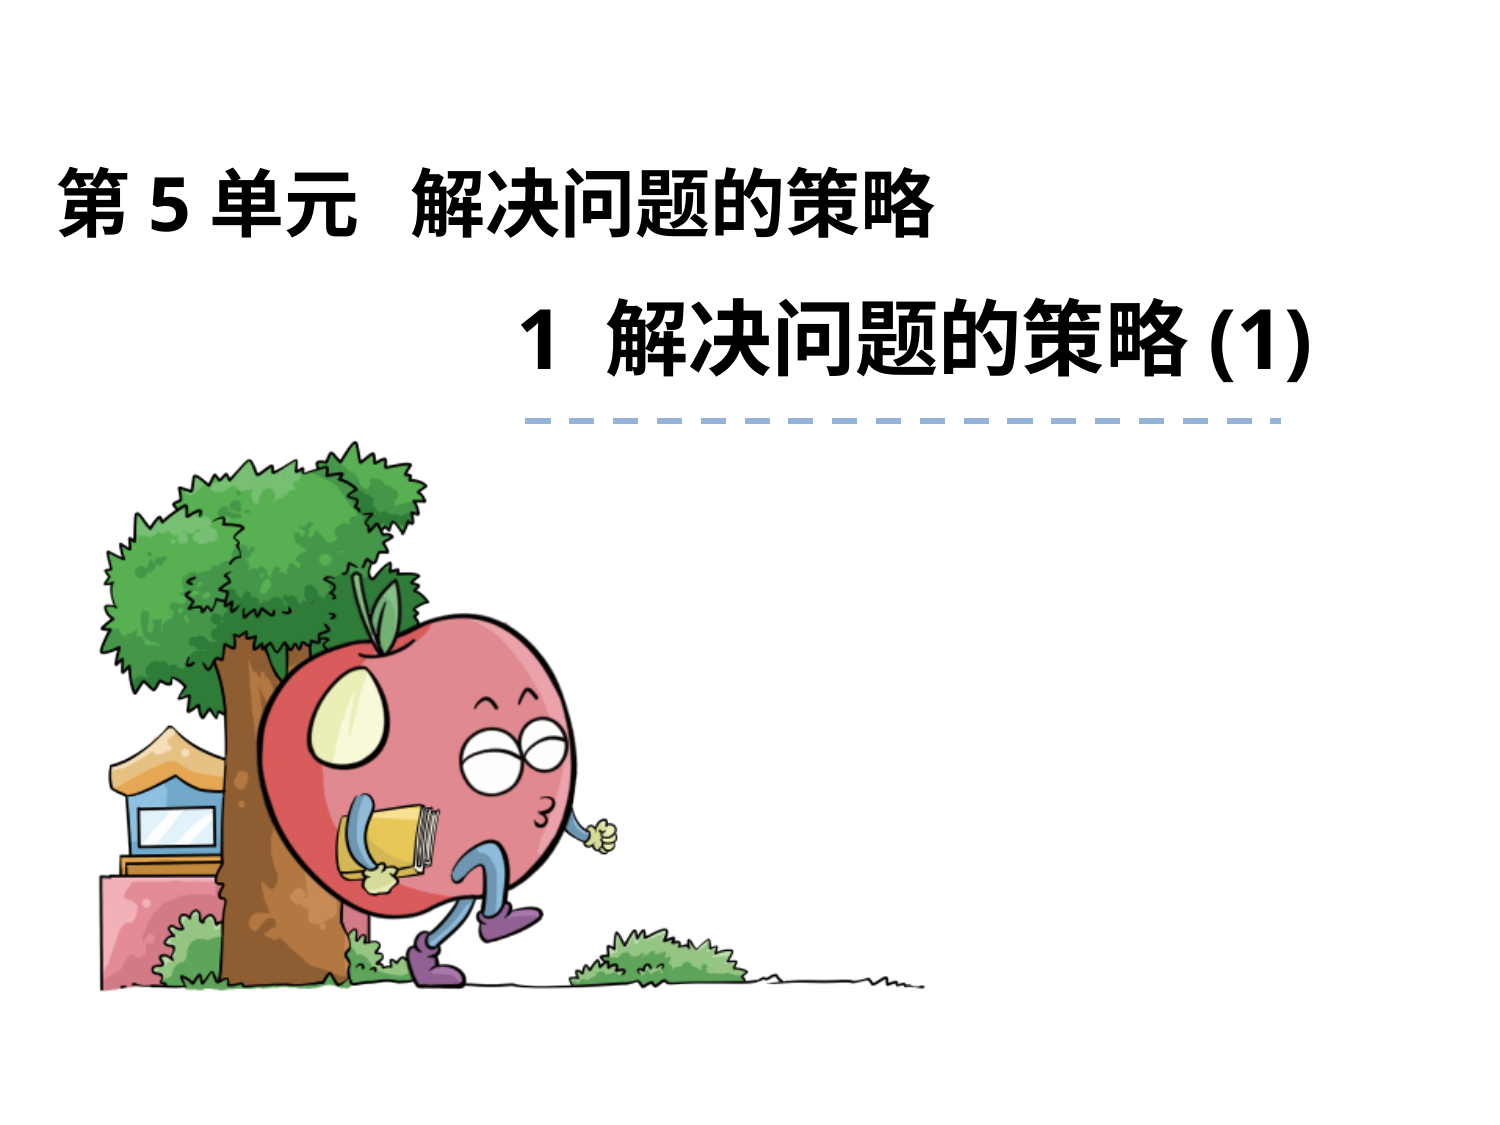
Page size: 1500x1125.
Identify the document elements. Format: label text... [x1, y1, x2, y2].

text_box 第5单元 解决问题的策略 [41, 148, 1129, 254]
text_box 1 解决问题的策略(1) [501, 278, 1341, 394]
picture [88, 432, 937, 1011]
